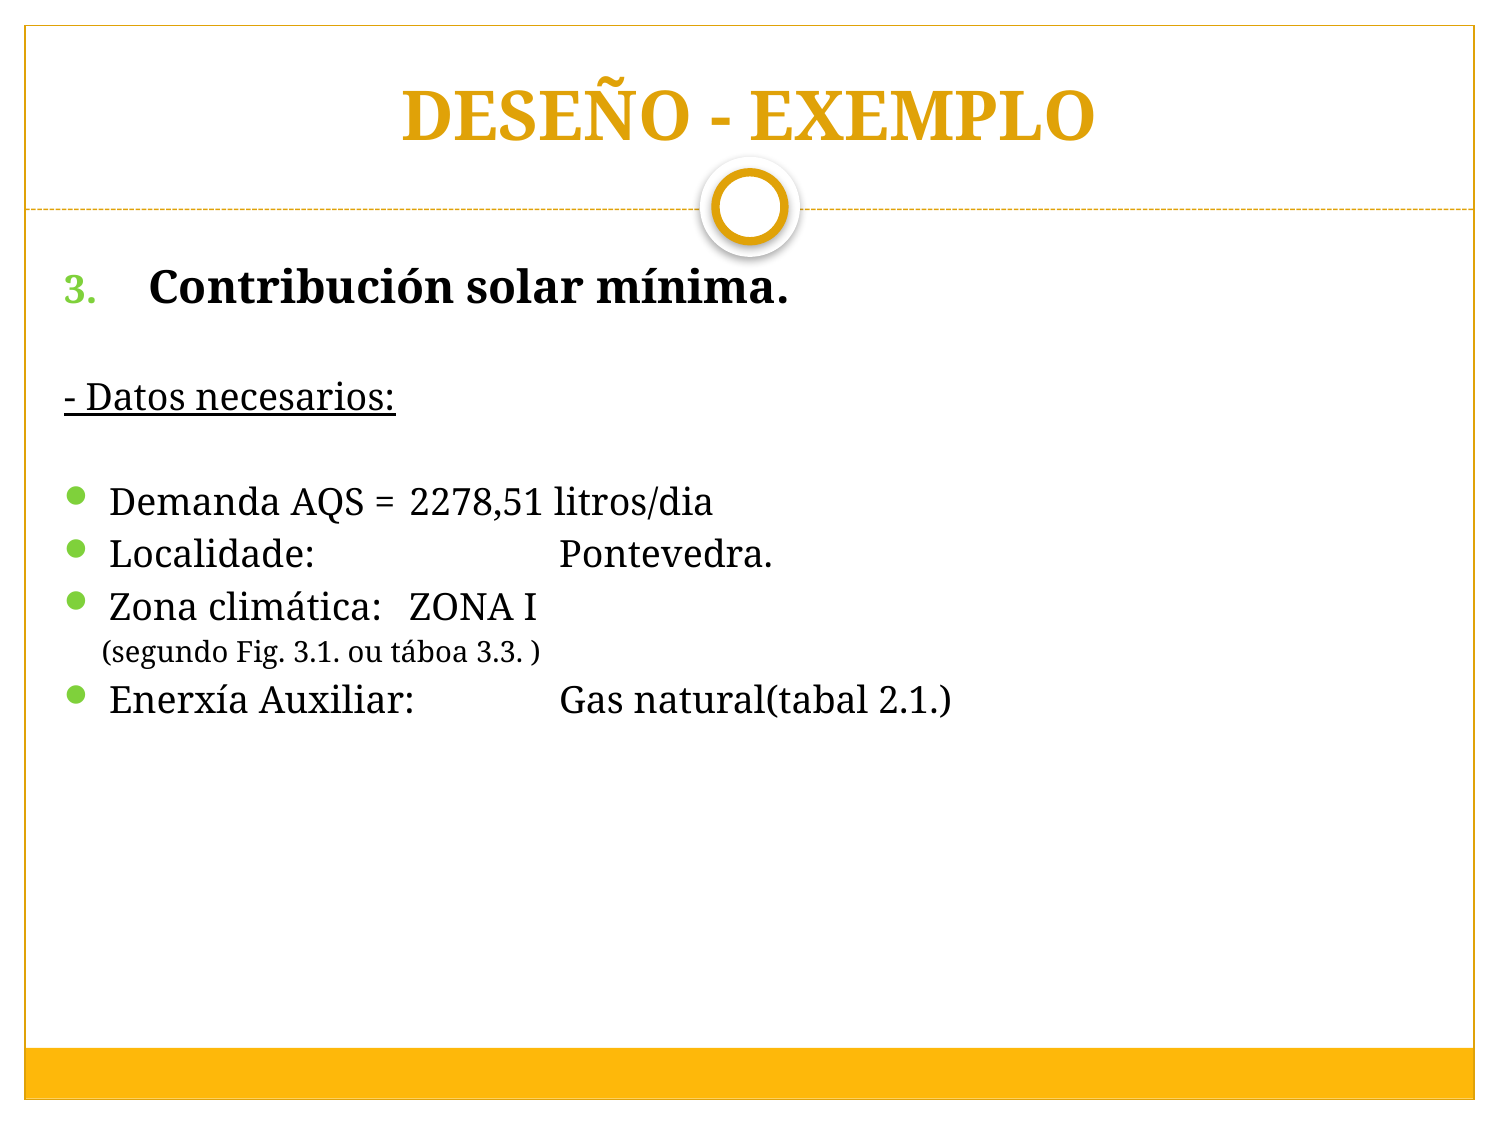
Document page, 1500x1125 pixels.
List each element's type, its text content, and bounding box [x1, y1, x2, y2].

list Contribución solar mínima. - Datos necesarios: Demanda AQS = 2278,51 litros/dia Localidade: Pontevedra. Zona climática: ZONA I (segundo Fig. 3.1. ou táboa 3.3. ) Enerxía Auxiliar: Gas natural(tabal 2.1.) [49, 250, 1445, 1001]
title DESEÑO - EXEMPLO [49, 37, 1450, 162]
